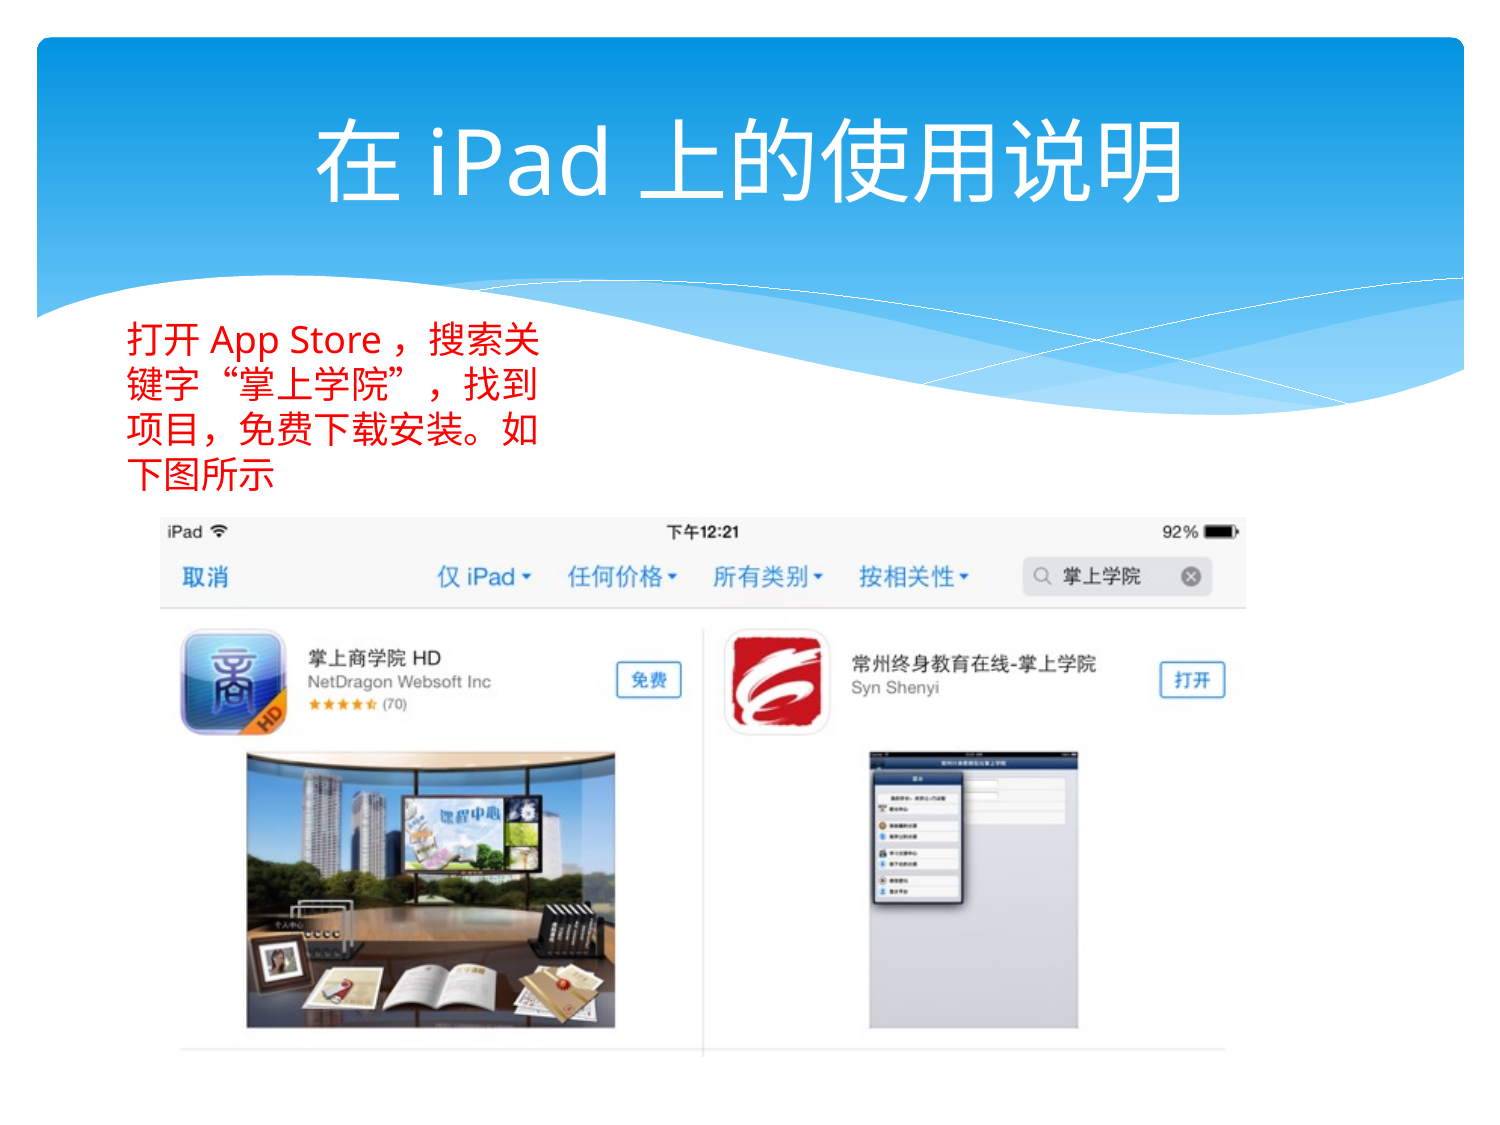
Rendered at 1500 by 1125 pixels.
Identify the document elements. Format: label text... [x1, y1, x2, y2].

text_box 打开App Store，搜索关键字“掌上学院”，找到项目，免费下载安装。如下图所示 [111, 308, 572, 504]
picture [159, 516, 1247, 1057]
title 在iPad上的使用说明 [75, 55, 1425, 261]
